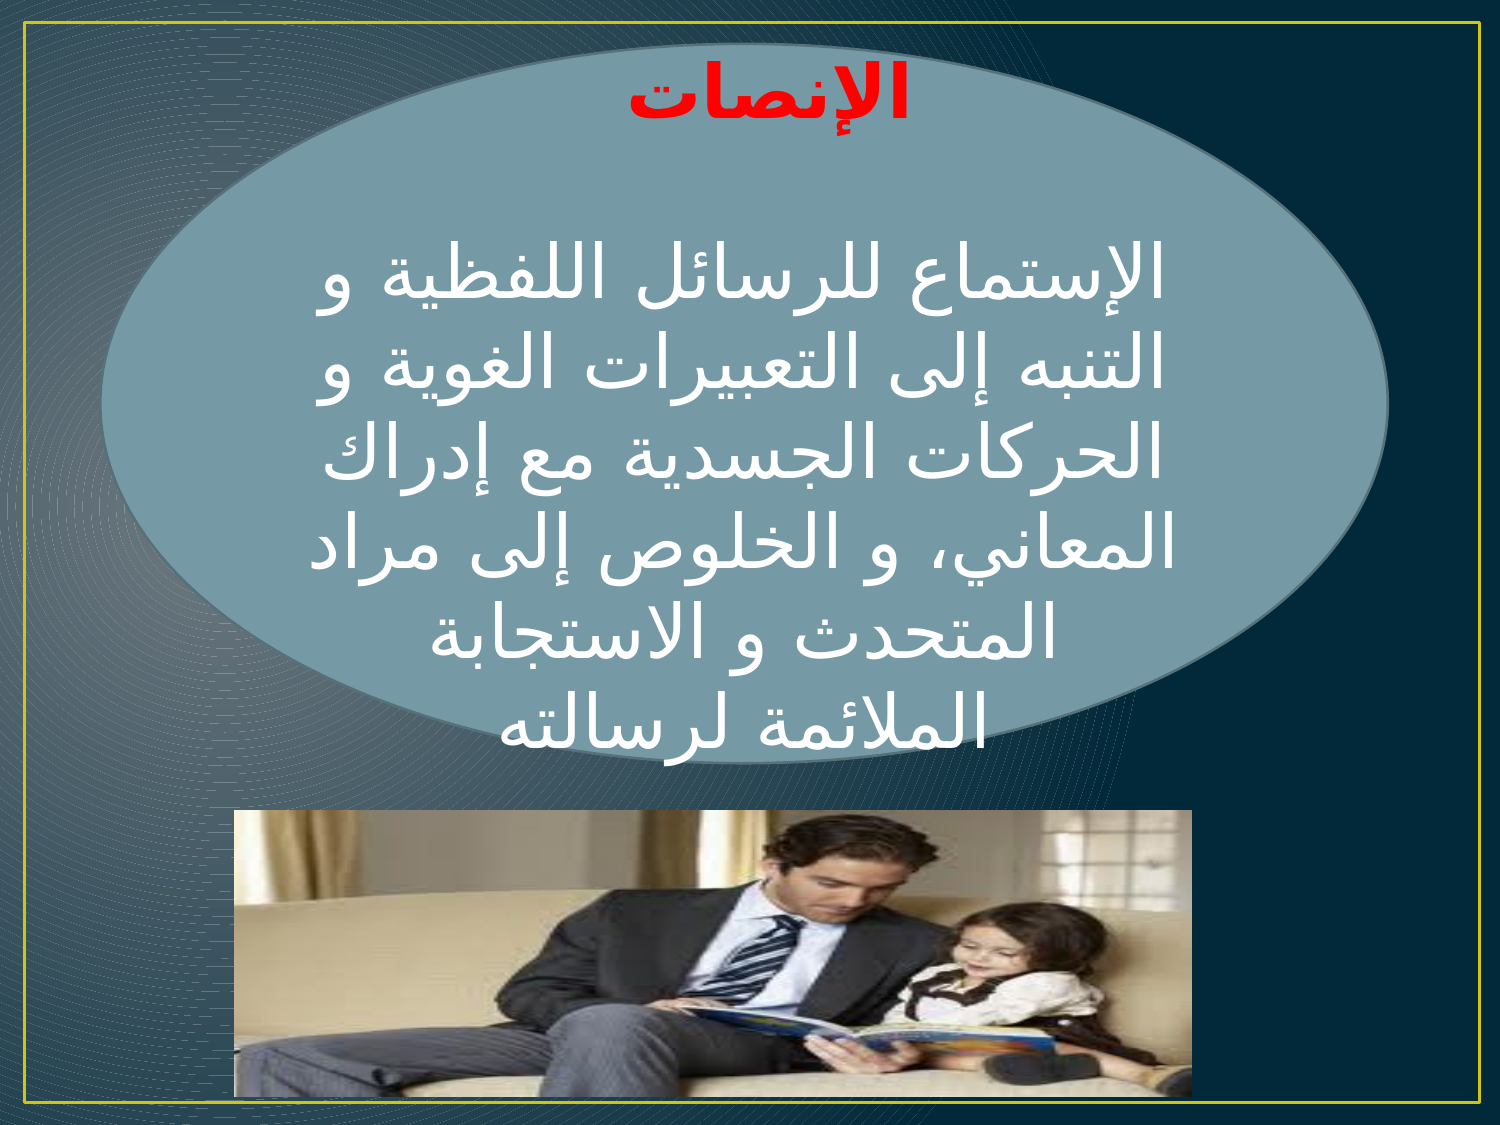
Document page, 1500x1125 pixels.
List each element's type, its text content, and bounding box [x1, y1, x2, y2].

text_box الإنصات الإستماع للرسائل اللفظية و التنبه إلى التعبيرات الغوية و الحركات الجسدية مع إدراك المعاني، و الخلوص إلى مراد المتحدث و الاستجابة الملائمة لرسالته [98, 42, 1390, 765]
picture [887, 1104, 901, 1111]
picture [234, 804, 1191, 1097]
